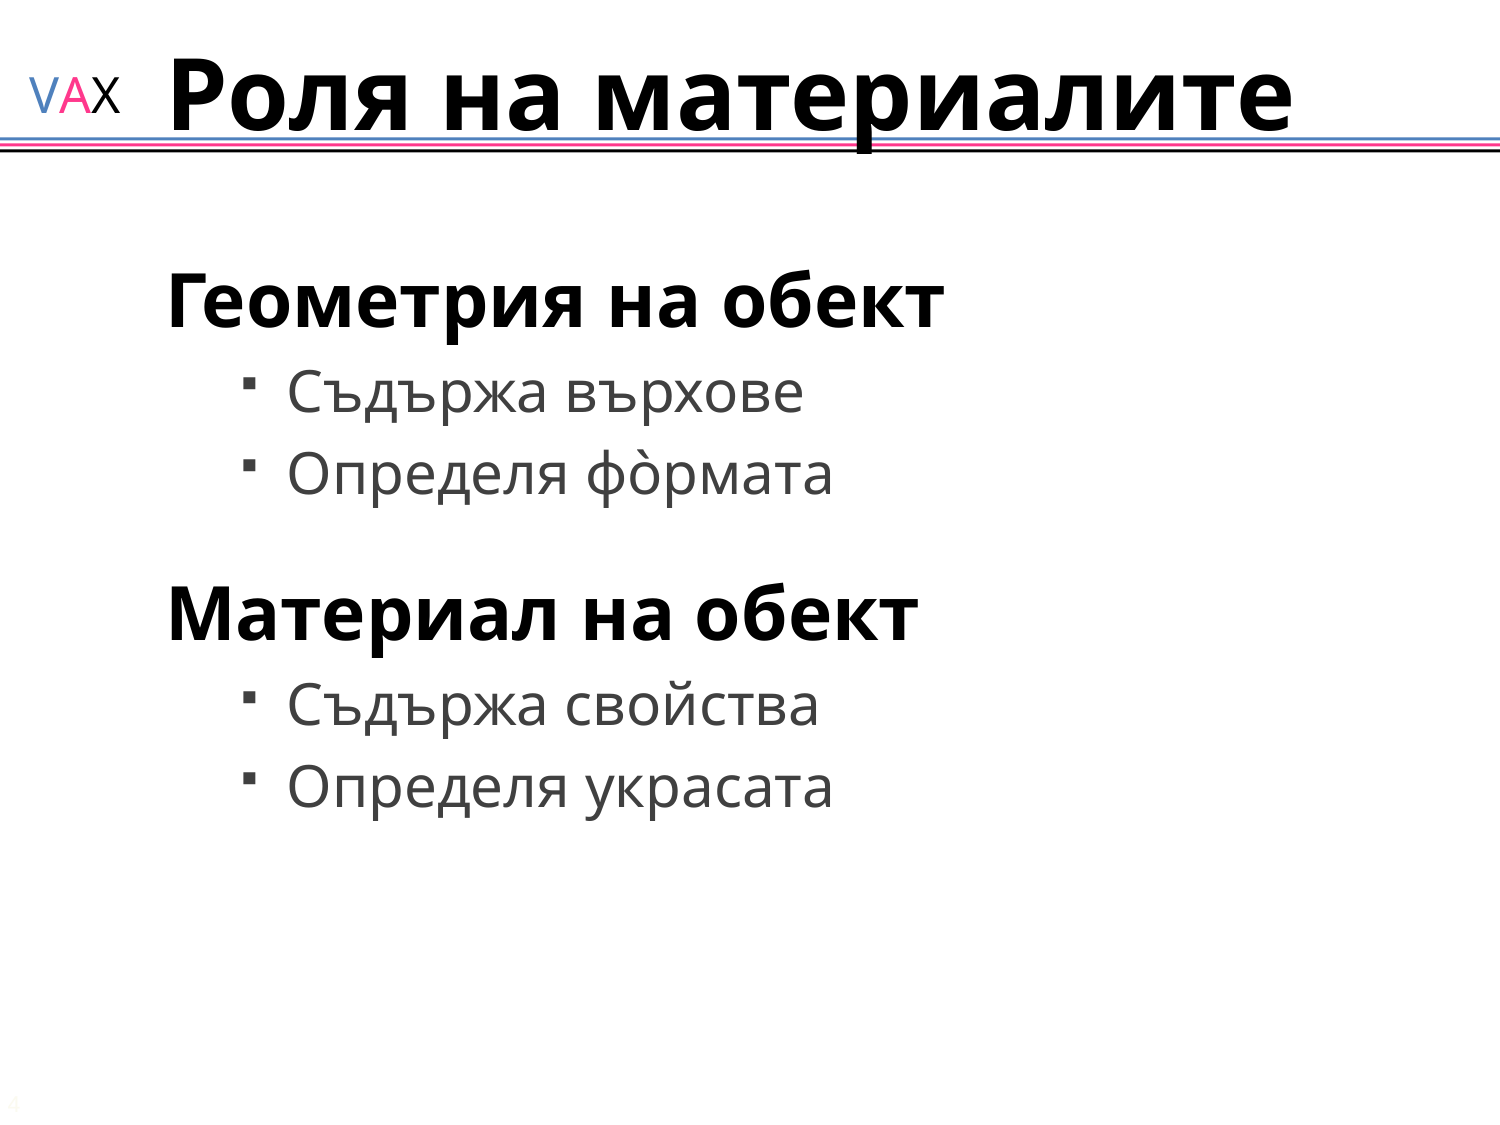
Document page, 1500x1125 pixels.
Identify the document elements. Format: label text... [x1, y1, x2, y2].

list Геометрия на обект Съдържа върхове Определя фòрмата Материал на обект Съдържа свойства Определя украсата [150, 200, 1488, 1113]
title Роля на материалите [0, 37, 1500, 144]
